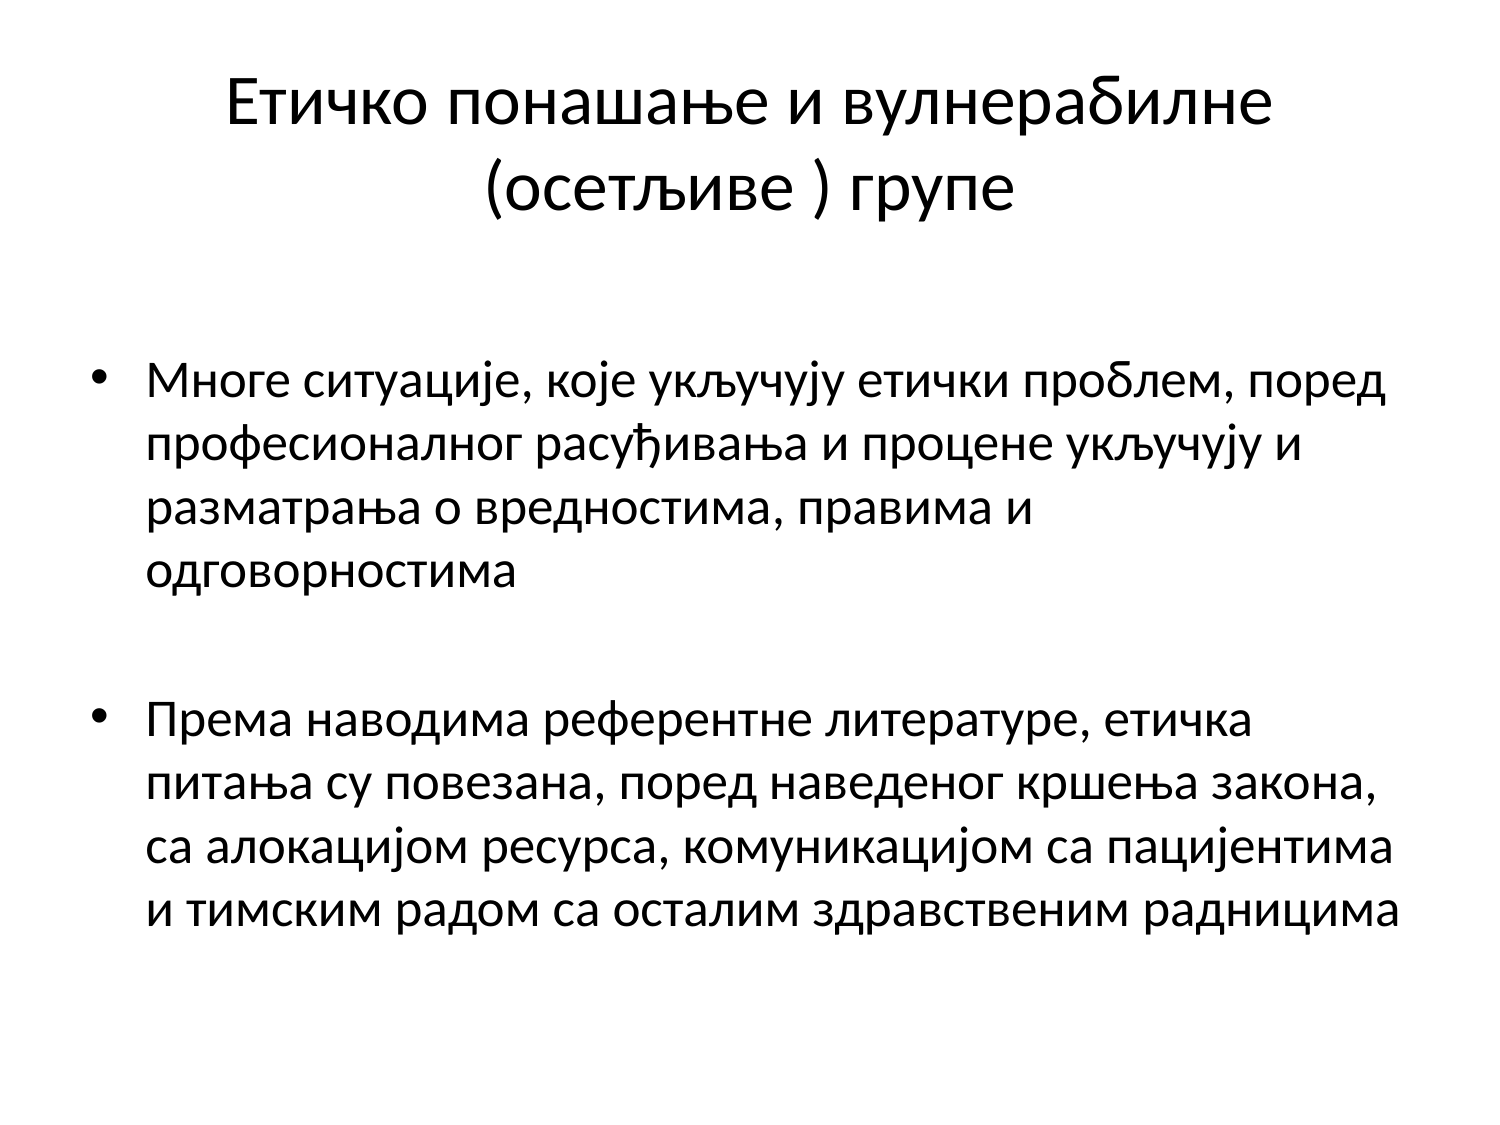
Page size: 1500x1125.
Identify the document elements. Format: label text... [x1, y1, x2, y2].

list Многе ситуације, које укључују етички проблем, поред професионалног расуђивања и процене укључују и разматрања о вредностима, правима и одговорностима Према наводима референтне литературе, етичка питања су повезана, поред наведеног кршења закона, са алокацијом ресурса, комуникацијом са пацијентима и тимским радом са осталим здравственим радницима [75, 262, 1425, 1005]
title Етичко понашање и вулнерабилне (осетљиве ) групе [75, 45, 1425, 233]
